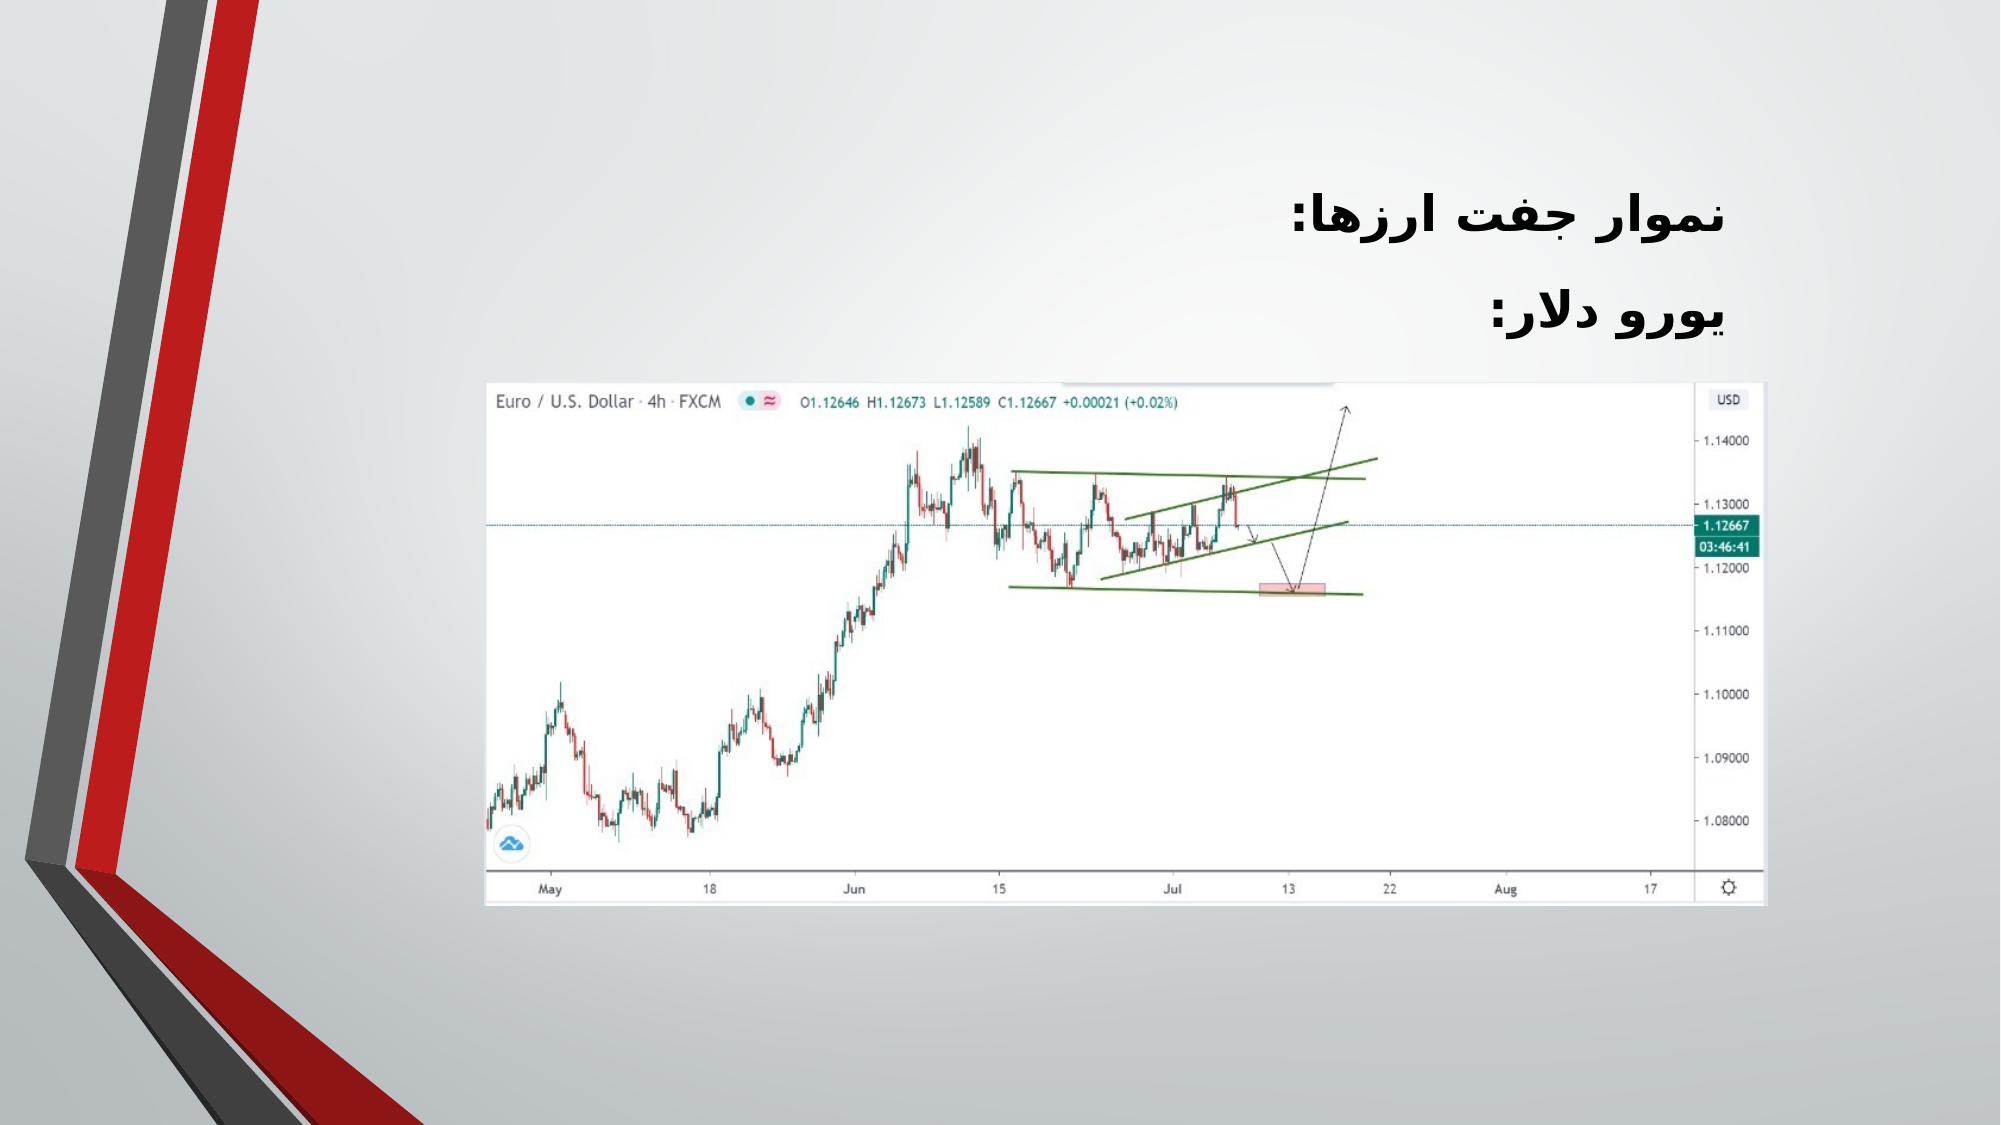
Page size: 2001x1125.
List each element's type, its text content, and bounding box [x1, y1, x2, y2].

text_box یورو دلار: [1319, 269, 1742, 345]
picture [483, 382, 1769, 907]
text_box نموار جفت ارزها: [1081, 173, 1742, 249]
